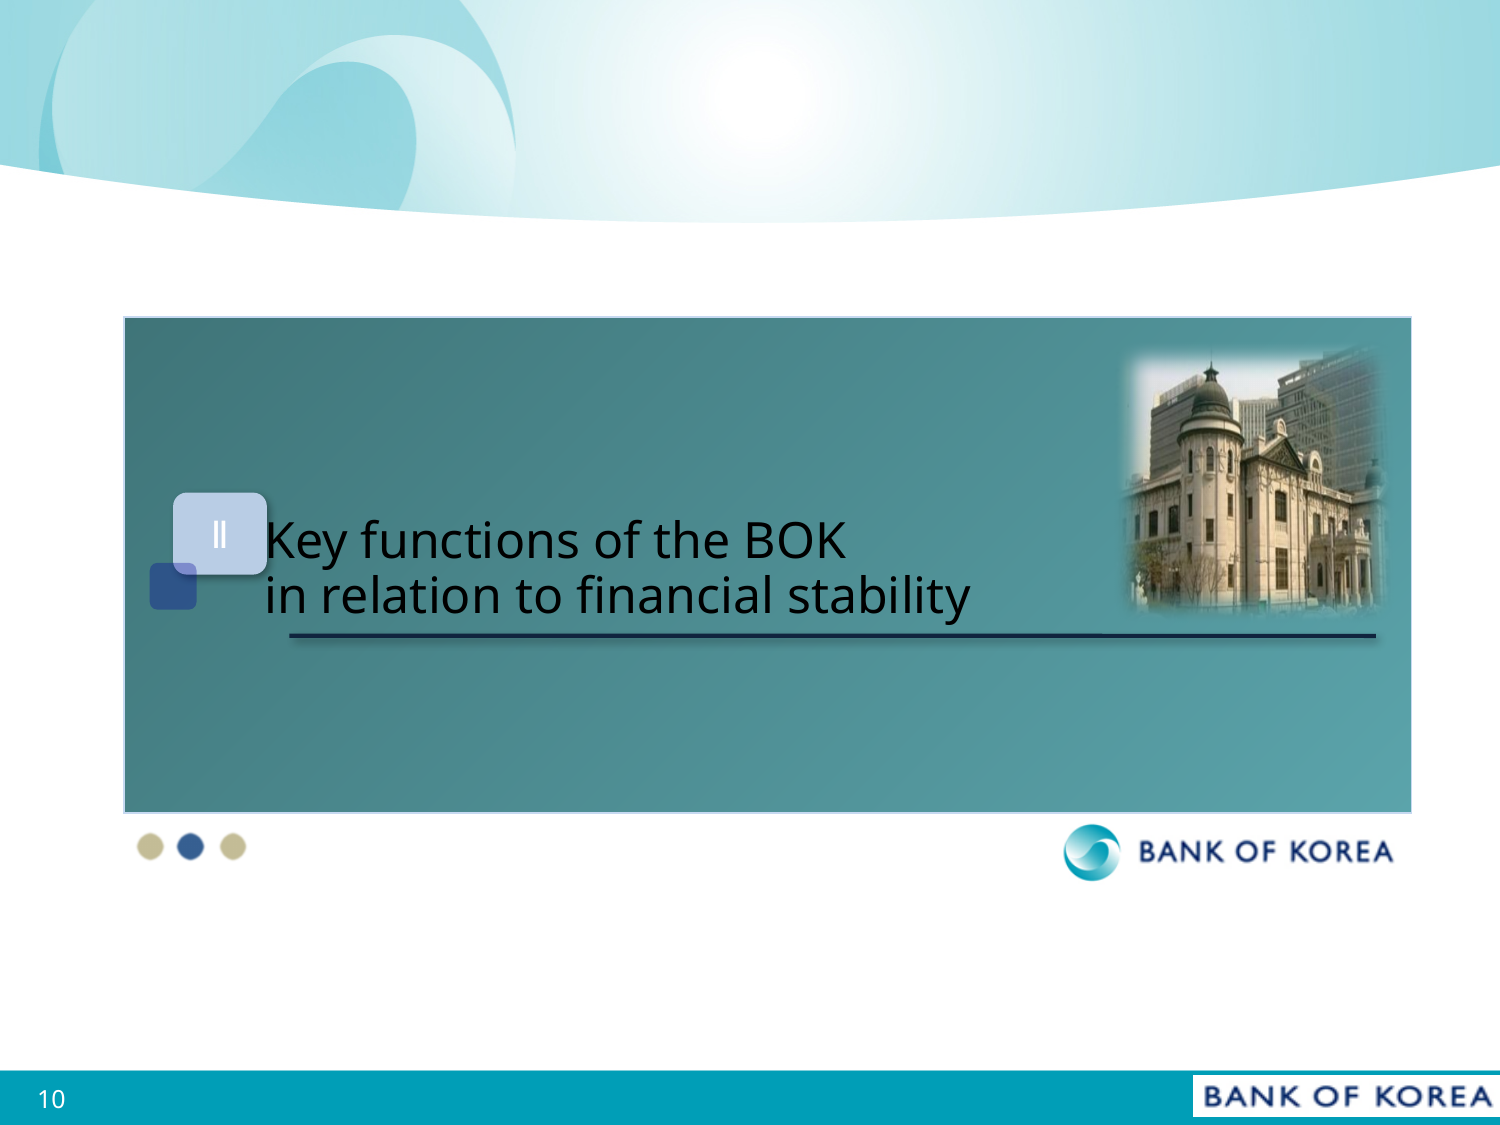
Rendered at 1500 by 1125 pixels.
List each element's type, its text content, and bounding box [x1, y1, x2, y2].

text_box [123, 316, 1412, 814]
picture [0, 0, 1500, 1125]
text_box Ⅱ [170, 490, 269, 577]
text_box 9 [22, 1070, 372, 1125]
text_box [177, 833, 204, 860]
text_box [137, 833, 164, 860]
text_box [1042, 816, 1409, 890]
text_box [220, 833, 246, 860]
text_box Key functions of the BOK in relation to financial stability [197, 527, 1108, 628]
text_box [147, 560, 199, 612]
